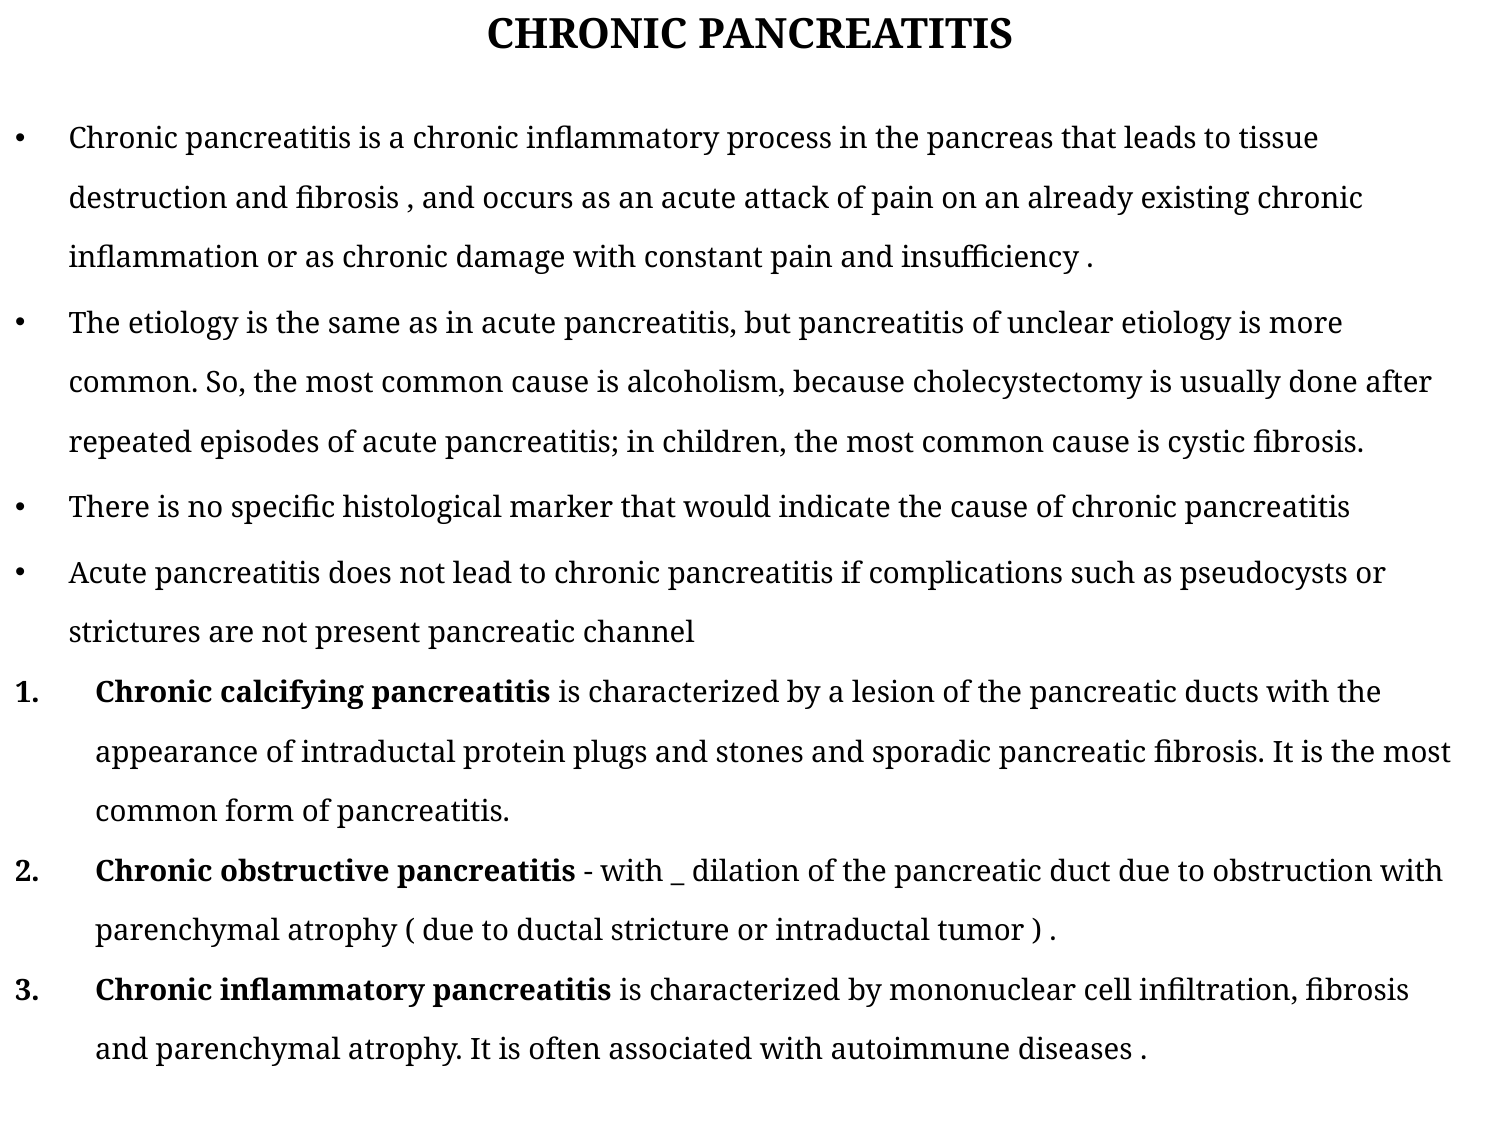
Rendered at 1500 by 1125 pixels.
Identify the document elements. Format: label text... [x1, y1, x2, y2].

list Chronic pancreatitis is a chronic inflammatory process in the pancreas that leads to tissue destruction and fibrosis , and occurs as an acute attack of pain on an already existing chronic inflammation or as chronic damage with constant pain and insufficiency . The etiology is the same as in acute pancreatitis, but pancreatitis of unclear etiology is more common. So, the most common cause is alcoholism, because cholecystectomy is usually done after repeated episodes of acute pancreatitis; in children, the most common cause is cystic fibrosis. There is no specific histological marker that would indicate the cause of chronic pancreatitis Acute pancreatitis does not lead to chronic pancreatitis if complications such as pseudocysts or strictures are not present pancreatic channel Chronic calcifying pancreatitis is characterized by a lesion of the pancreatic ducts with the appearance of intraductal protein plugs and stones and sporadic pancreatic fibrosis. It is the most common form of pancreatitis. Chronic obstructive pancreatitis - with _ dilation of the pancreatic duct due to obstruction with parenchymal atrophy ( due to ductal stricture or intraductal tumor ) . Chronic inflammatory pancreatitis is characterized by mononuclear cell infiltration, fibrosis and parenchymal atrophy. It is often associated with autoimmune diseases . [0, 87, 1475, 1125]
text_box CHRONIC PANCREATITIS [0, 0, 1500, 63]
